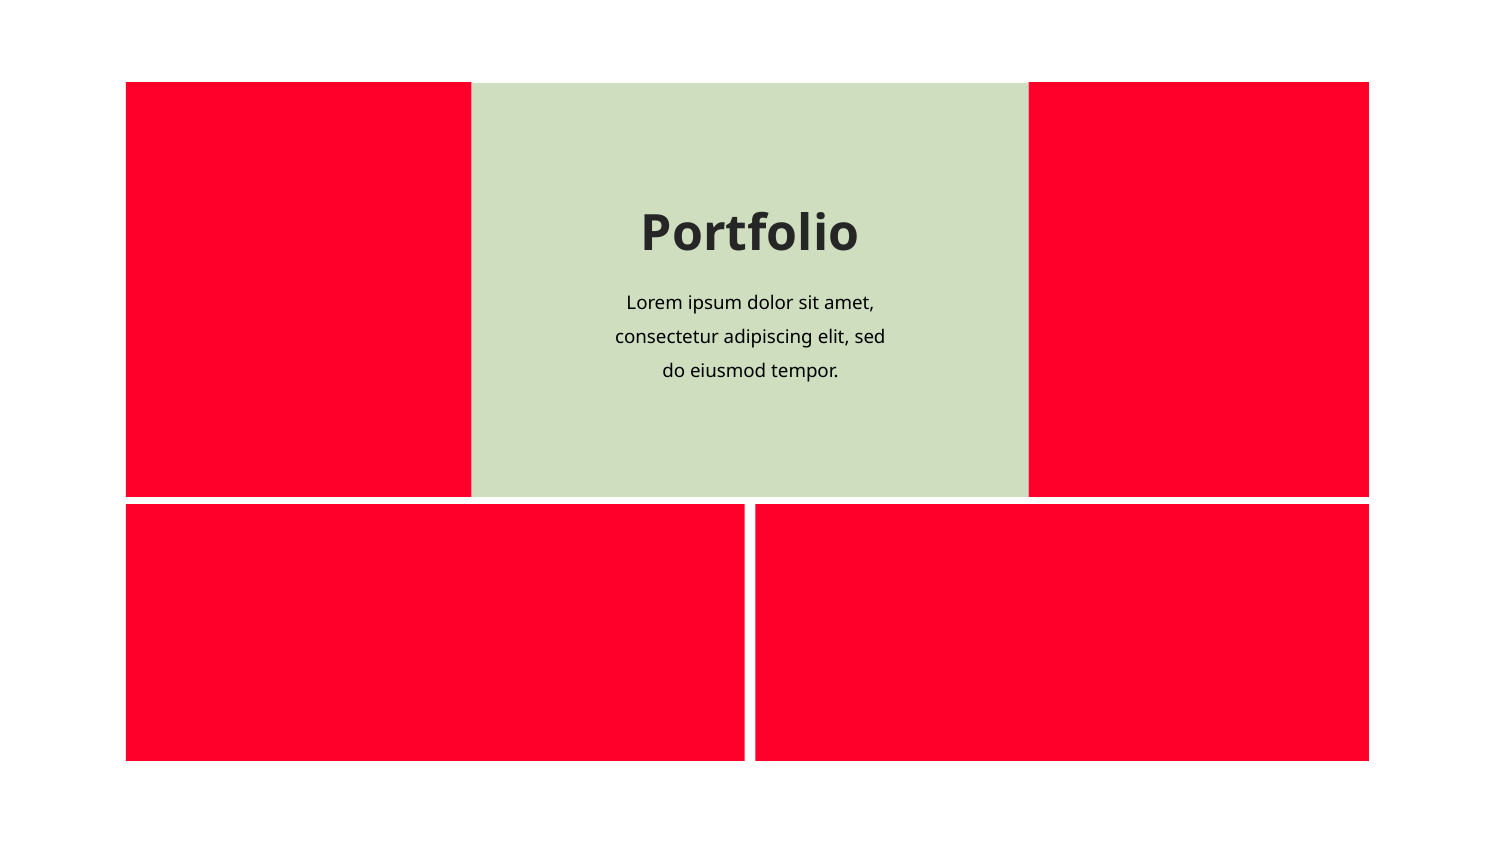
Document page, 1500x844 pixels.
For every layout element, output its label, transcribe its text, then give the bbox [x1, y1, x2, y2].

text_box Lorem ipsum dolor sit amet, consectetur adipiscing elit, sed do eiusmod tempor. [595, 272, 905, 389]
picture [125, 82, 472, 497]
picture [125, 504, 745, 761]
text_box [470, 82, 1029, 498]
picture [755, 504, 1369, 761]
text_box Portfolio [527, 202, 974, 259]
picture [1028, 82, 1369, 497]
